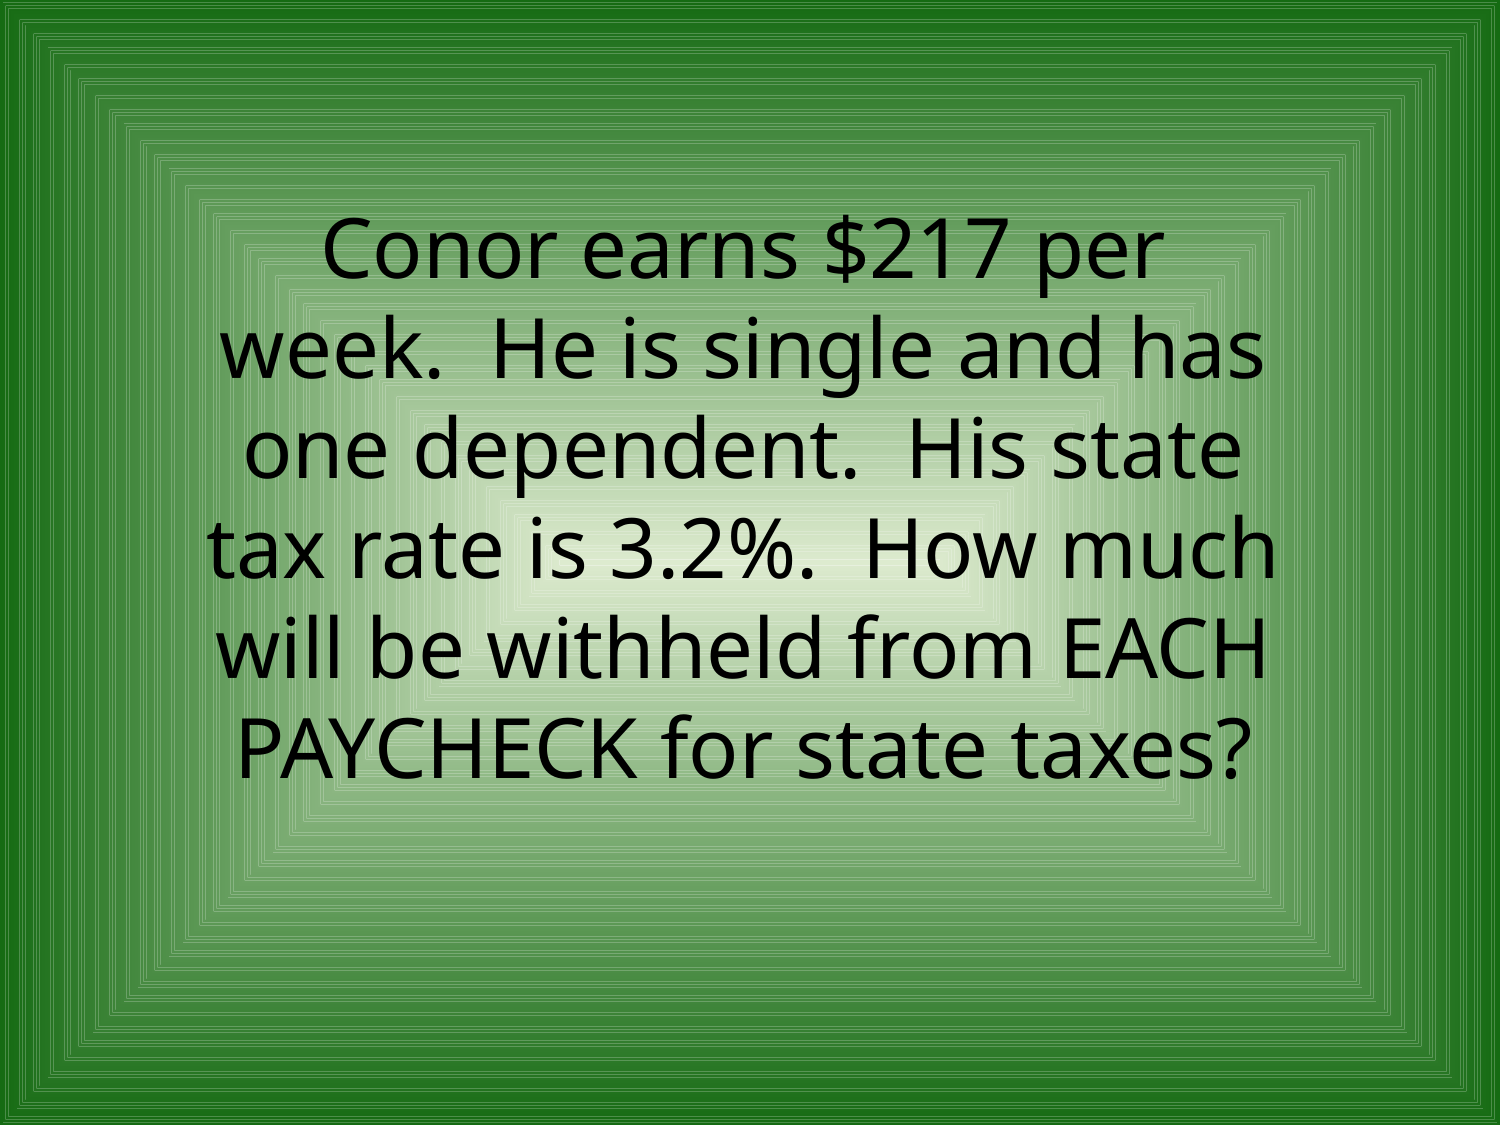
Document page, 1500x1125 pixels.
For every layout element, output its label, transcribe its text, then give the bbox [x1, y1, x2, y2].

text_box Conor earns $217 per week. He is single and has one dependent. His state tax rate is 3.2%. How much will be withheld from EACH PAYCHECK for state taxes? [187, 187, 1300, 803]
